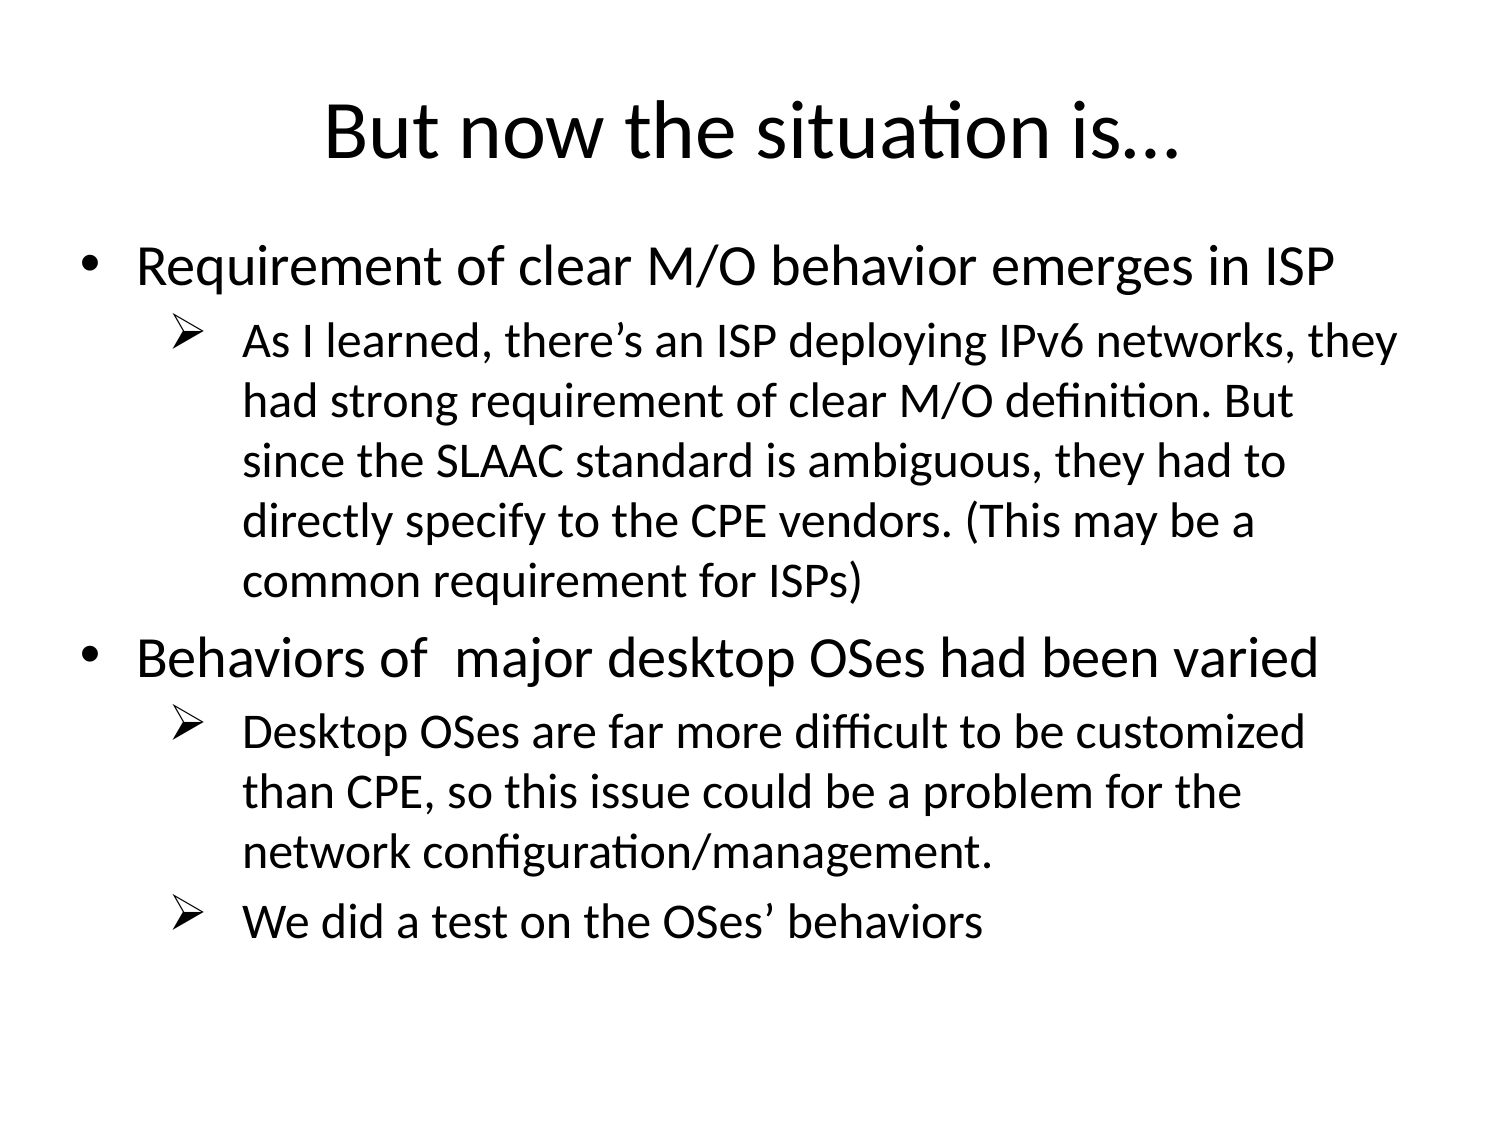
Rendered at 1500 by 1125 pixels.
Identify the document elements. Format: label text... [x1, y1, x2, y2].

title But now the situation is… [76, 30, 1428, 219]
list Requirement of clear M/O behavior emerges in ISP As I learned, there’s an ISP deploying IPv6 networks, they had strong requirement of clear M/O definition. But since the SLAAC standard is ambiguous, they had to directly specify to the CPE vendors. (This may be a common requirement for ISPs) Behaviors of major desktop OSes had been varied Desktop OSes are far more difficult to be customized than CPE, so this issue could be a problem for the network configuration/management. We did a test on the OSes’ behaviors [64, 219, 1424, 1048]
